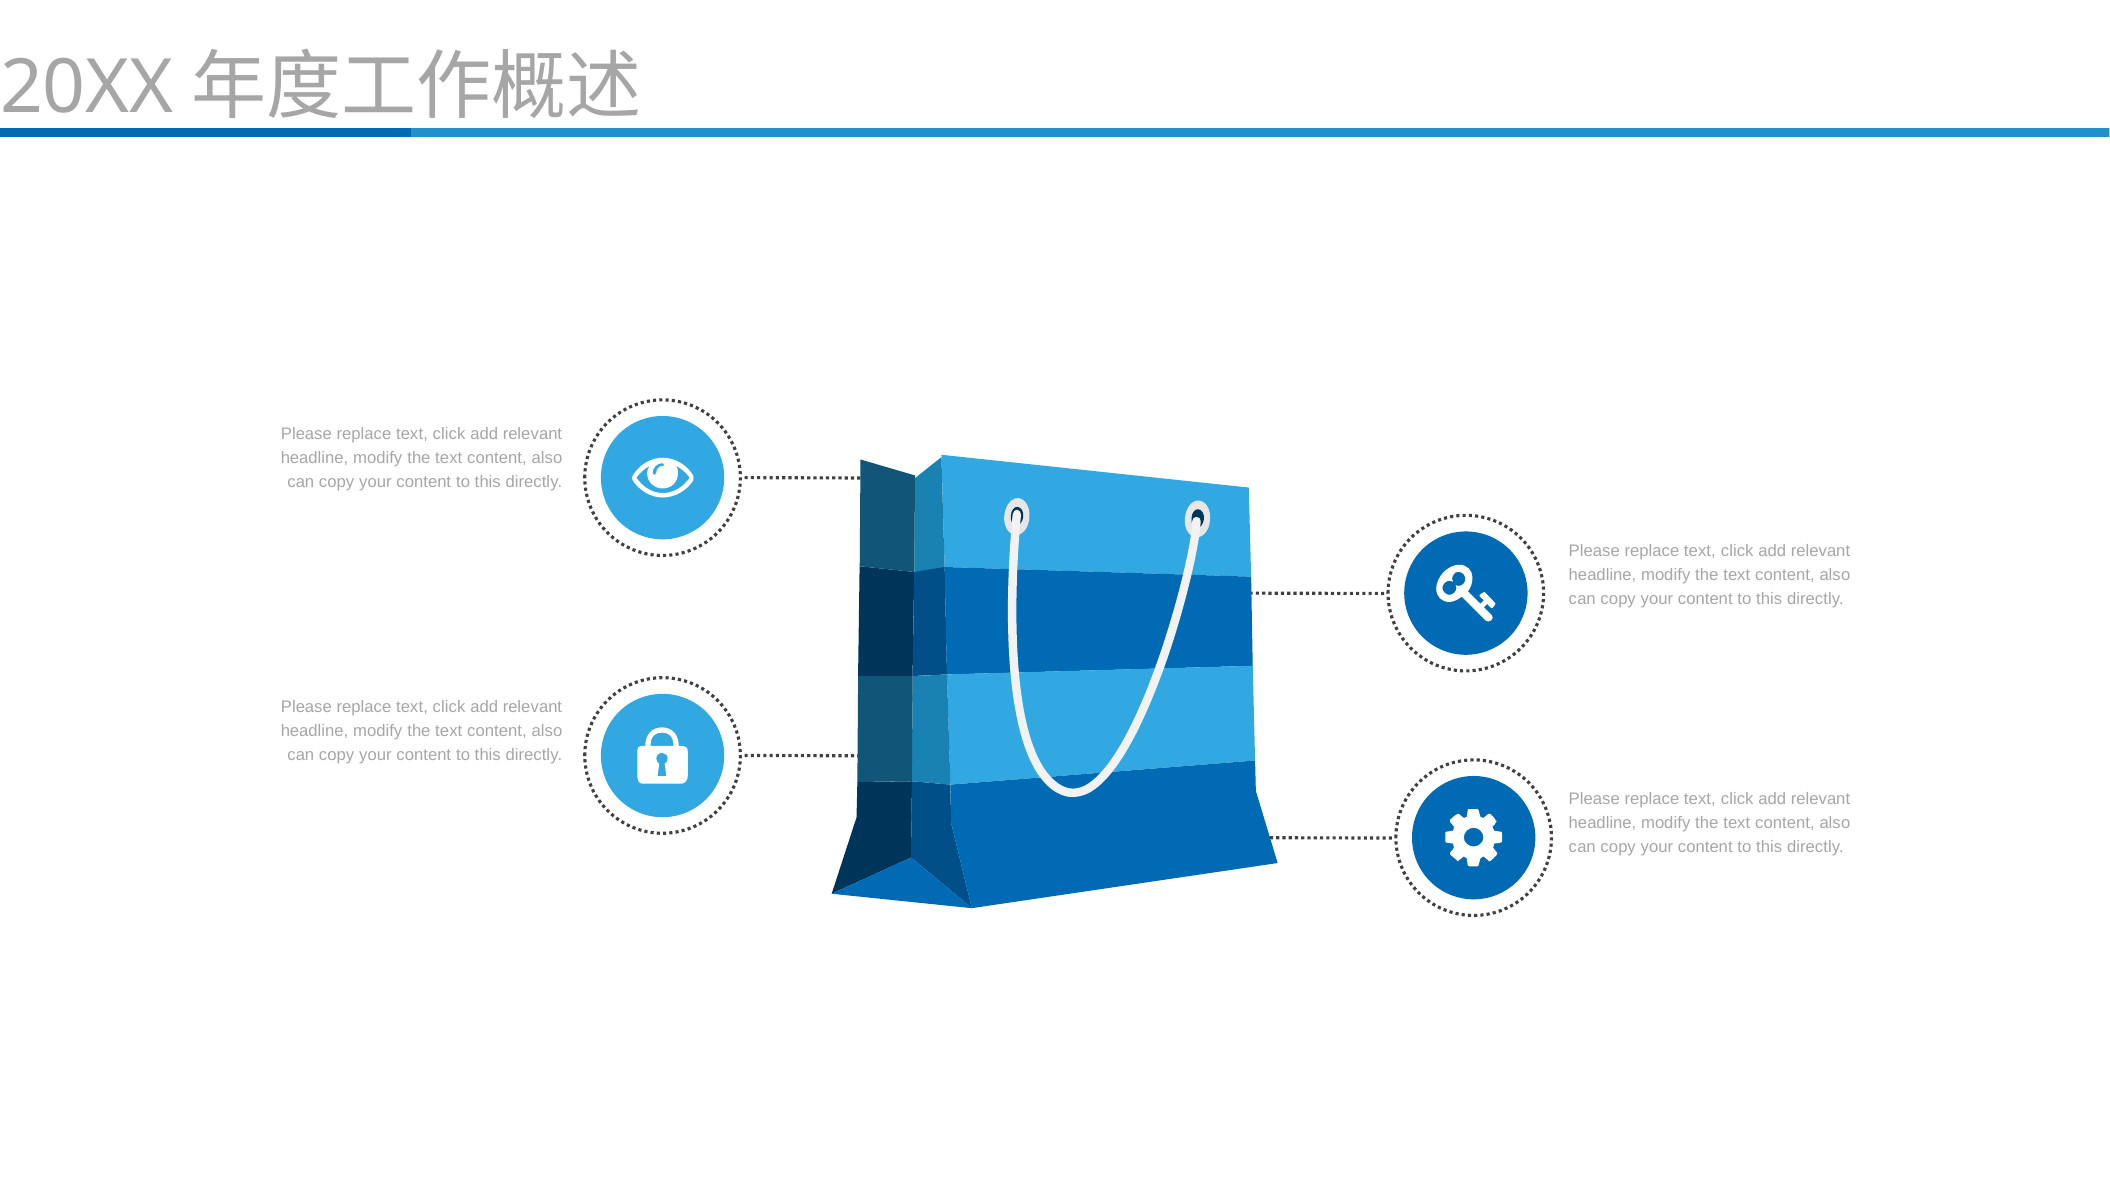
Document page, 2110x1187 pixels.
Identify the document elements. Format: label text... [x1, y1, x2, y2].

text_box Please replace text, click add relevant headline, modify the text content, also can copy your content to this directly. [1568, 535, 1860, 608]
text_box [831, 454, 1278, 909]
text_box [1387, 515, 1544, 671]
text_box Please replace text, click add relevant headline, modify the text content, also can copy your content to this directly. [271, 692, 563, 764]
text_box Please replace text, click add relevant headline, modify the text content, also can copy your content to this directly. [1568, 784, 1860, 856]
text_box Please replace text, click add relevant headline, modify the text content, also can copy your content to this directly. [271, 419, 563, 491]
text_box 20XX年度工作概述 [0, 37, 785, 129]
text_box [1395, 759, 1552, 916]
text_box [584, 399, 741, 556]
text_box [584, 677, 741, 834]
